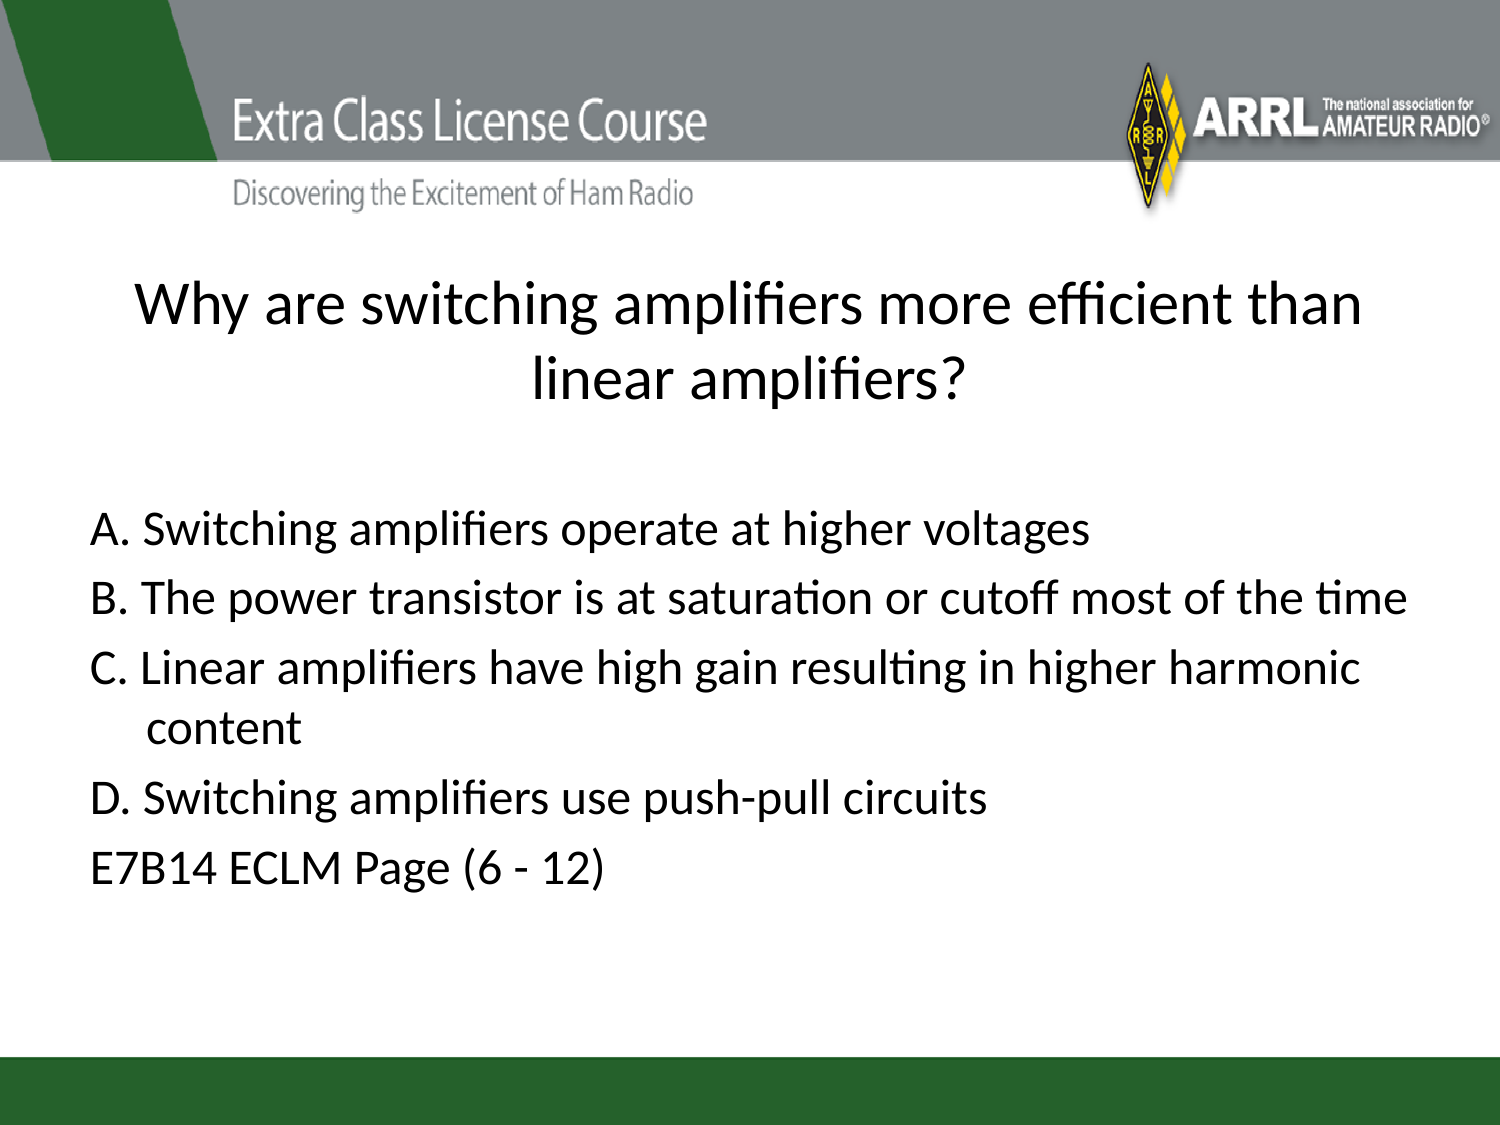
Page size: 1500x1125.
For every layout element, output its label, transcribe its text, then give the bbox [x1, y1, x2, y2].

picture [0, 0, 1500, 1125]
list A. Switching amplifiers operate at higher voltages B. The power transistor is at saturation or cutoff most of the time C. Linear amplifiers have high gain resulting in higher harmonic content D. Switching amplifiers use push-pull circuits E7B14 ECLM Page (6 - 12) [75, 487, 1425, 1005]
title Why are switching amplifiers more efficient than linear amplifiers? [75, 254, 1425, 435]
